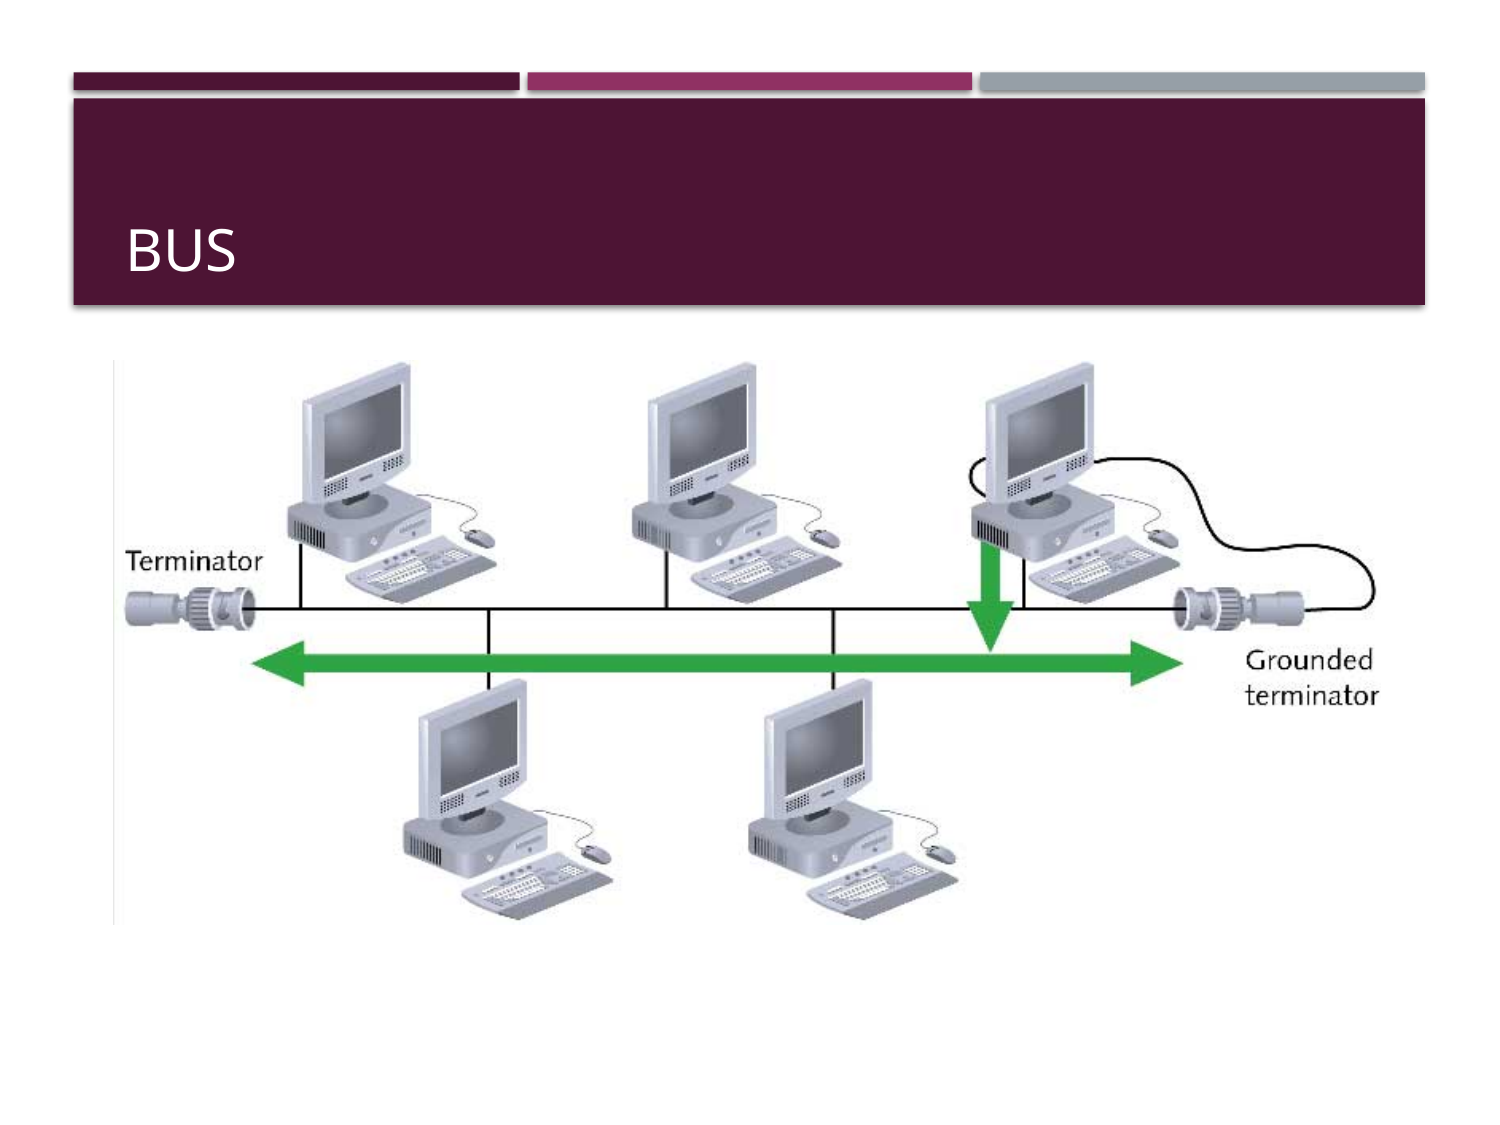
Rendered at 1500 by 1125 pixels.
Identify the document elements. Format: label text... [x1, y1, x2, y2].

title Bus [95, 112, 1406, 291]
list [112, 360, 1381, 926]
